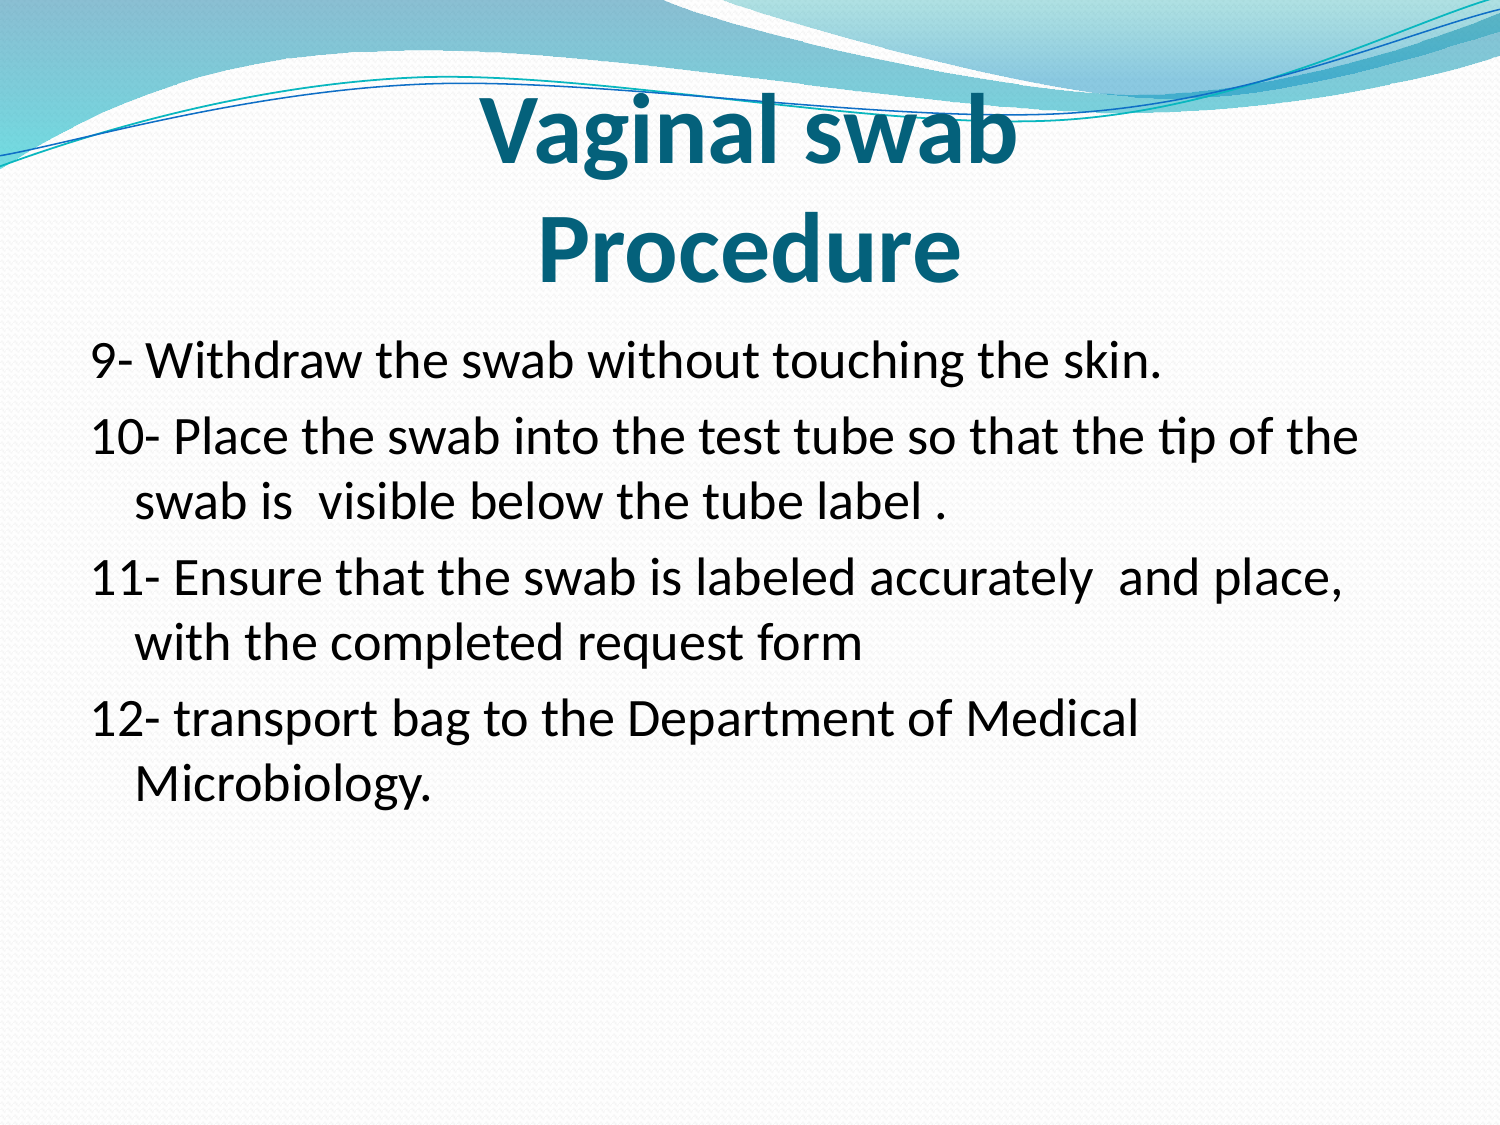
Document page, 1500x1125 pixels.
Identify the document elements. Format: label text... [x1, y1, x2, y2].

title Vaginal swab Procedure [75, 115, 1425, 303]
list 9- Withdraw the swab without touching the skin. 10- Place the swab into the test tube so that the tip of the swab is visible below the tube label . 11- Ensure that the swab is labeled accurately and place, with the completed request form 12- transport bag to the Department of Medical Microbiology. [75, 317, 1425, 1038]
